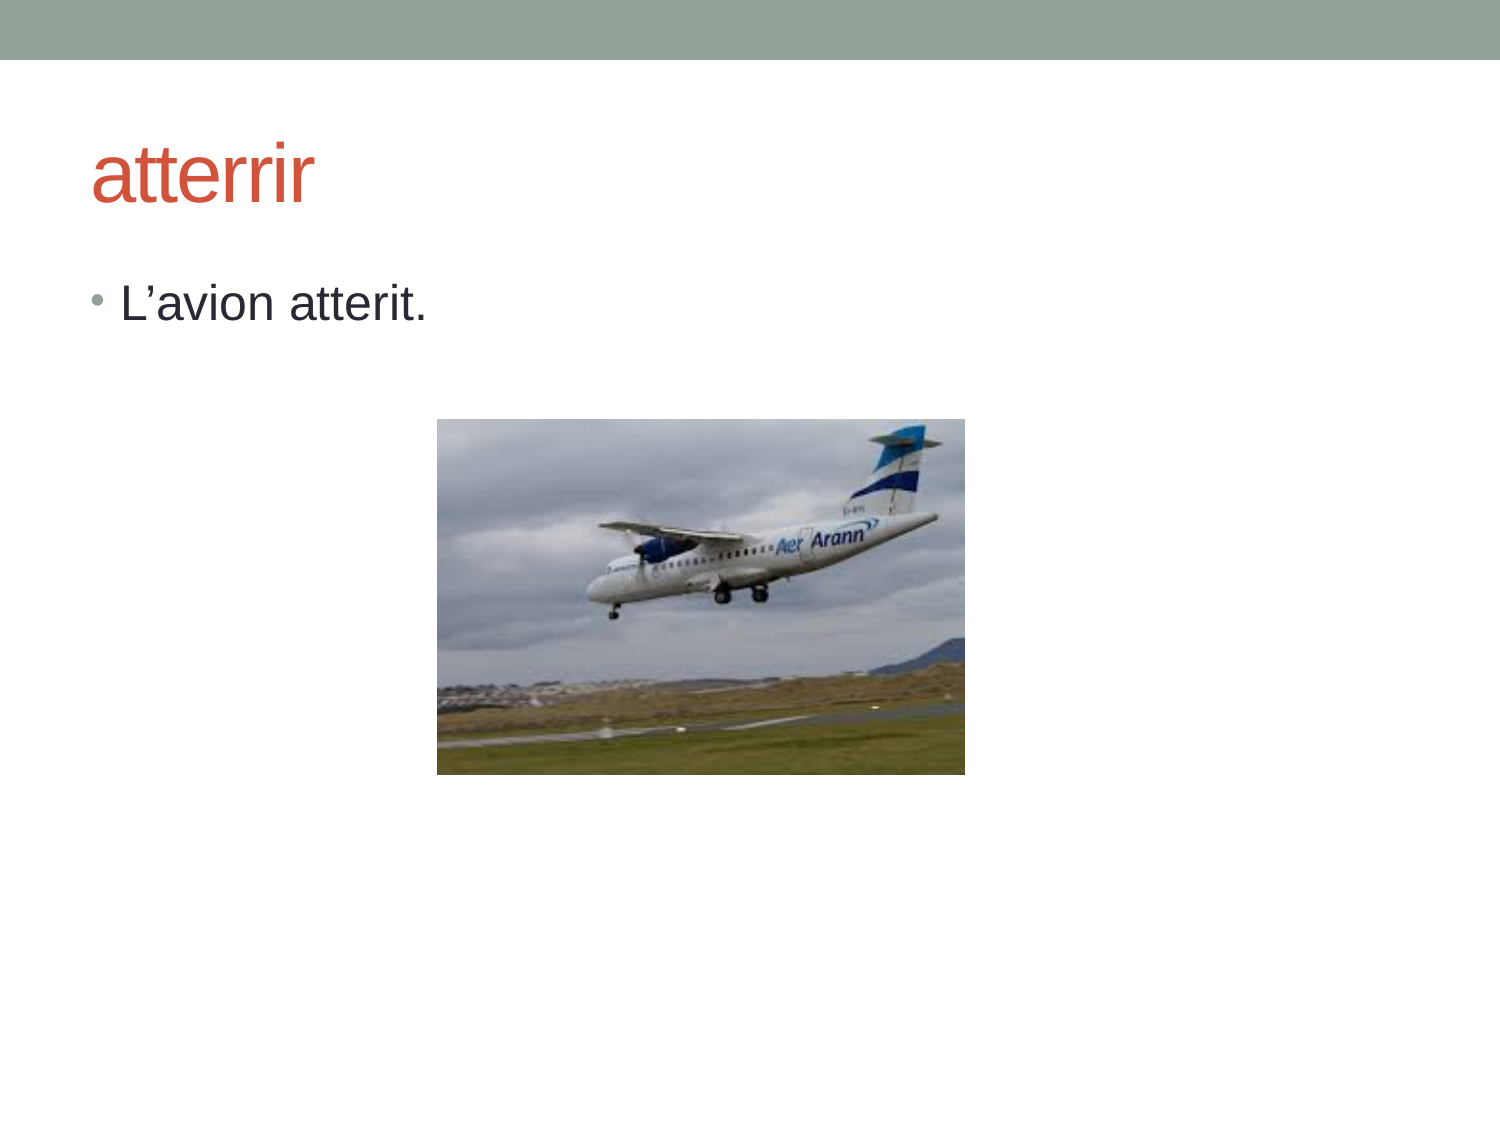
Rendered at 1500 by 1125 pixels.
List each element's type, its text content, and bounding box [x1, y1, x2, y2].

picture [437, 419, 965, 776]
list L’avion atterit. [75, 262, 1425, 1063]
title atterrir [75, 87, 1425, 250]
